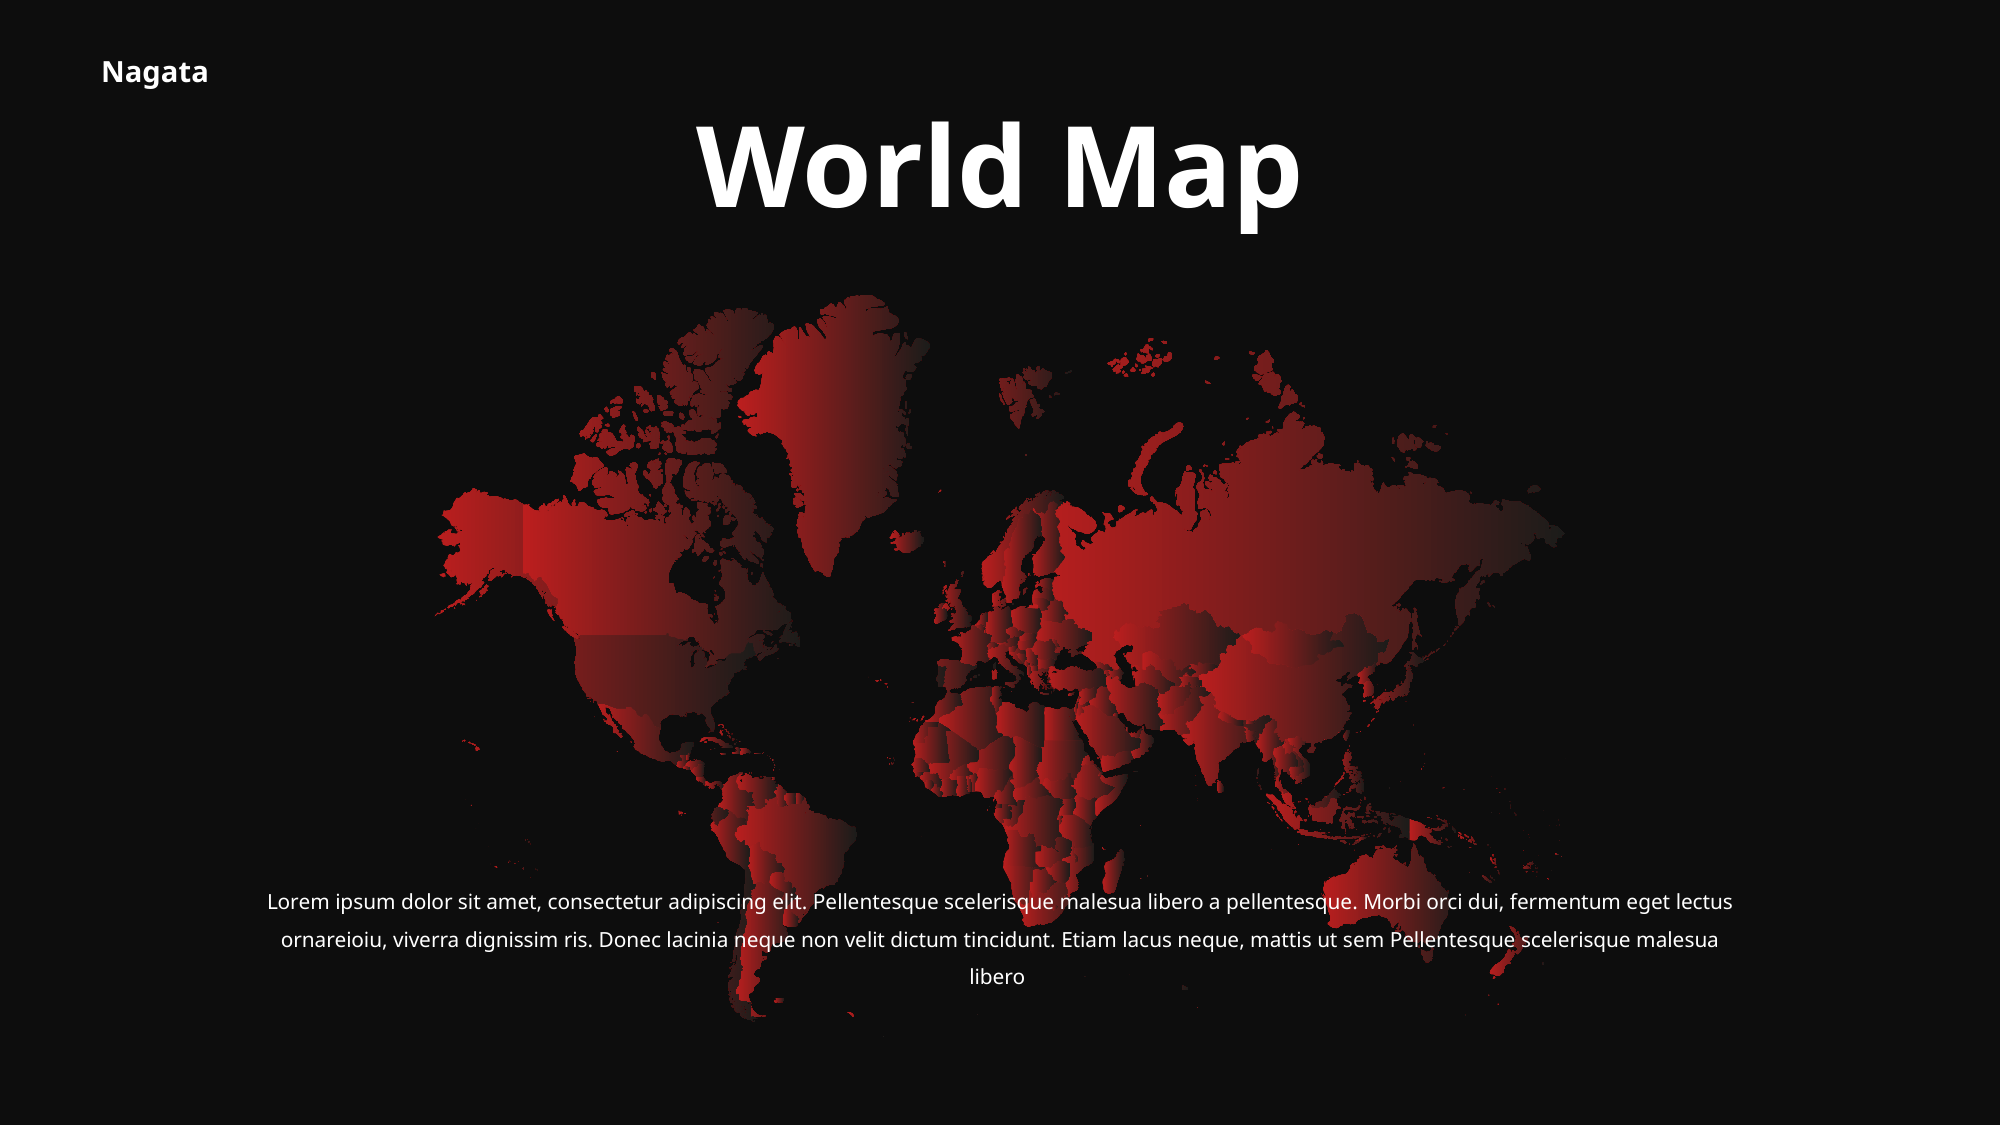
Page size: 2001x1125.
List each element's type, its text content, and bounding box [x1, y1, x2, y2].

text_box Lorem ipsum dolor sit amet, consectetur adipiscing elit. Pellentesque scelerisque malesua libero a pellentesque. Morbi orci dui, fermentum eget lectus ornareioiu, viverra dignissim ris. Donec lacinia neque non velit dictum tincidunt. Etiam lacus neque, mattis ut sem Pellentesque scelerisque malesua libero [242, 869, 434, 997]
text_box World Map [343, 87, 1657, 238]
text_box Lorem ipsum dolor sit amet, consectetur adipiscing elit. Pellentesque scelerisque malesua libero a pellentesque. Morbi orci dui, fermentum eget lectus ornareioiu, viverra dignissim ris. Donec lacinia neque non velit dictum tincidunt. Etiam lacus neque, mattis ut sem Pellentesque scelerisque malesua libero [1566, 869, 1758, 997]
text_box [434, 294, 1566, 1038]
text_box Nagata [86, 46, 275, 96]
